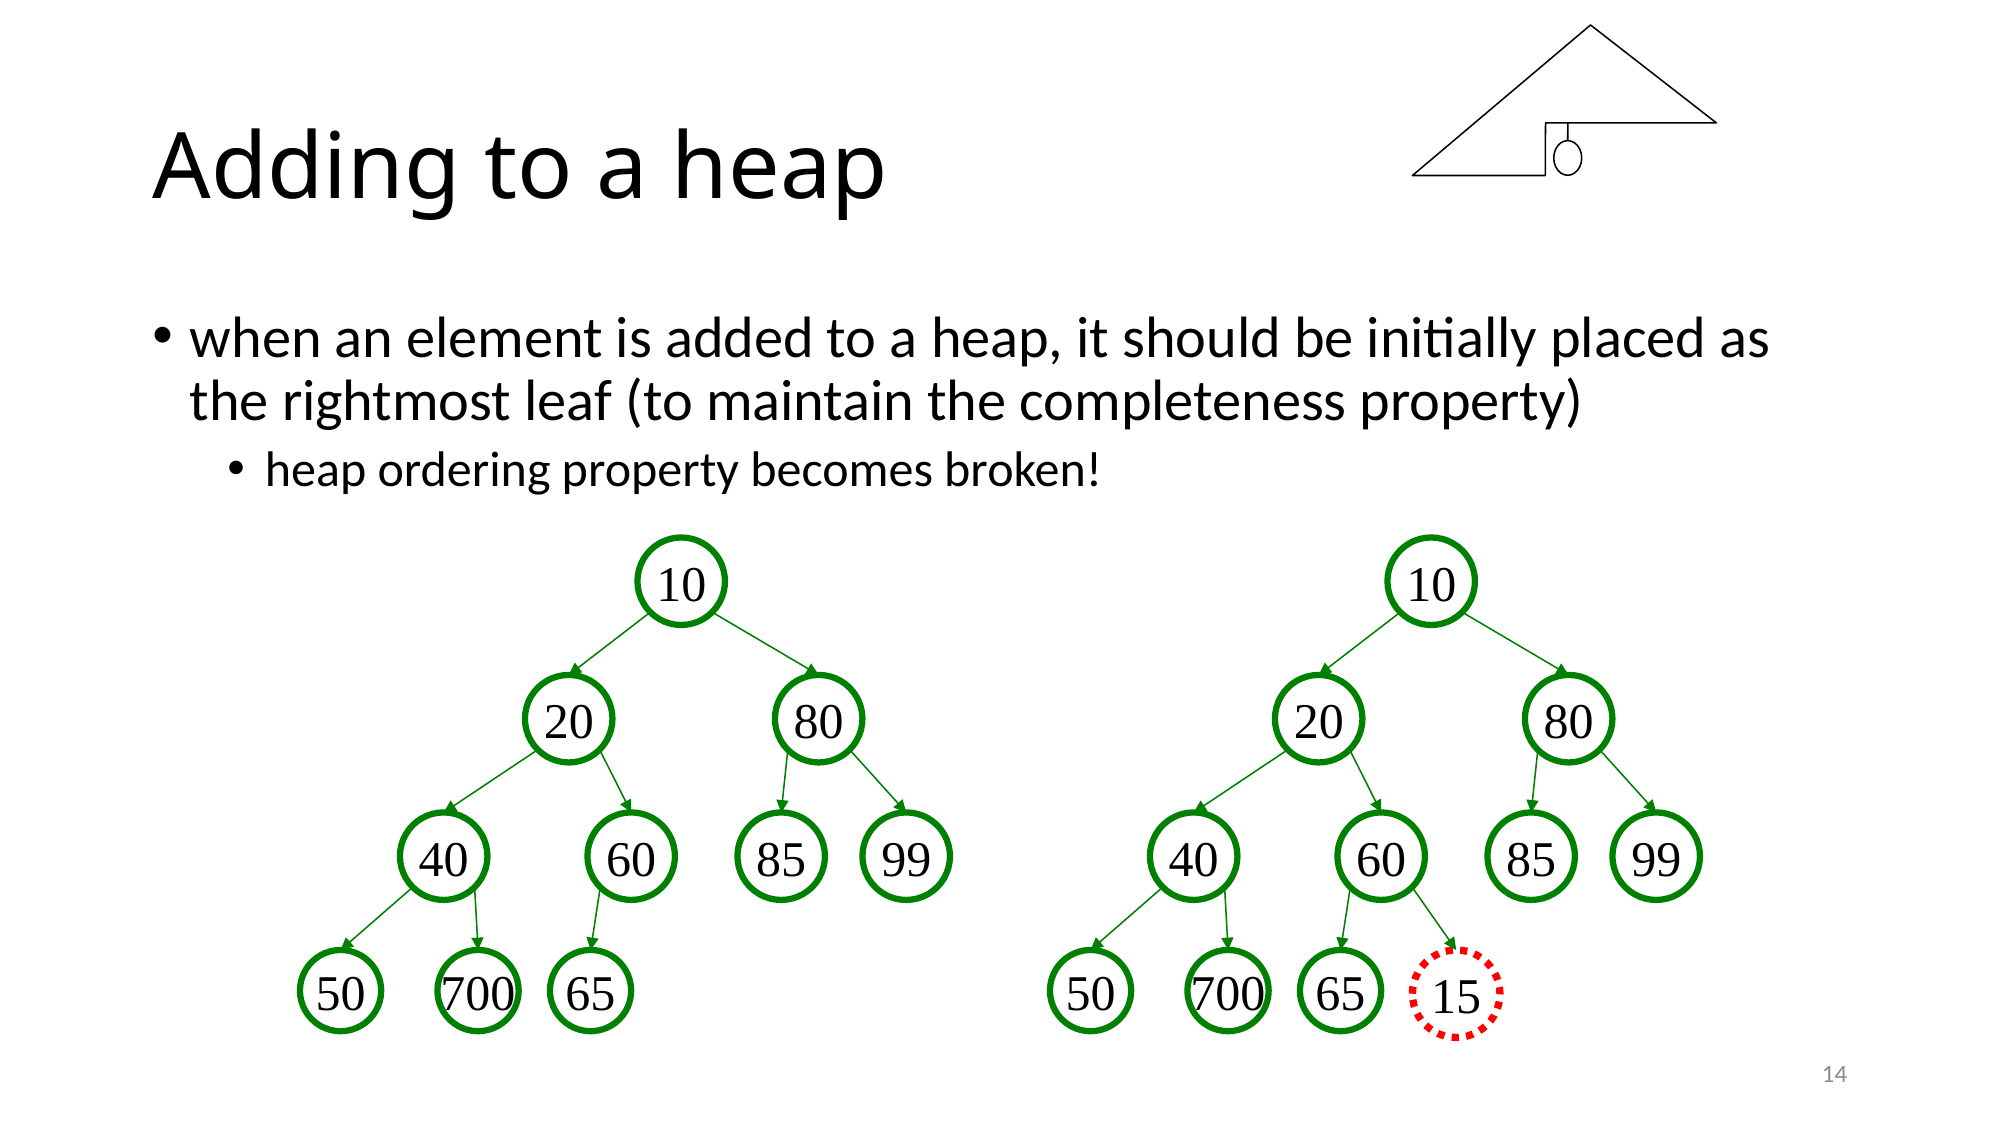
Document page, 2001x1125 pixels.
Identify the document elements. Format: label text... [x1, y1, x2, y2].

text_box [1599, 752, 1657, 810]
title Adding to a heap [137, 59, 1863, 278]
text_box 85 [737, 812, 825, 900]
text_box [712, 615, 819, 672]
text_box 700 [1187, 950, 1269, 1032]
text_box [340, 890, 413, 947]
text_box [1412, 24, 1717, 176]
text_box 20 [1274, 674, 1363, 763]
list when an element is added to a heap, it should be initially placed as the rightmost leaf (to maintain the completeness property) heap ordering property becomes broken! [137, 299, 1863, 1014]
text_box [1318, 615, 1401, 672]
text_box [1462, 615, 1569, 672]
text_box 80 [774, 674, 863, 763]
text_box 15 [1412, 950, 1500, 1038]
text_box 40 [399, 812, 488, 900]
text_box 50 [1049, 949, 1132, 1032]
text_box 60 [587, 812, 675, 900]
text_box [474, 890, 479, 947]
text_box 20 [524, 674, 613, 763]
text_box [568, 615, 651, 672]
text_box 85 [1487, 812, 1575, 900]
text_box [781, 752, 788, 810]
text_box 10 [1387, 537, 1475, 625]
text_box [1090, 890, 1163, 947]
text_box 99 [1612, 812, 1700, 900]
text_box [1349, 752, 1382, 810]
text_box 10 [637, 537, 725, 625]
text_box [849, 752, 907, 810]
text_box 40 [1149, 812, 1238, 900]
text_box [1531, 752, 1538, 810]
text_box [599, 752, 632, 810]
text_box 700 [437, 950, 519, 1032]
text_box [1193, 752, 1288, 810]
text_box 80 [1524, 674, 1613, 763]
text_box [1340, 890, 1351, 947]
text_box 99 [862, 812, 950, 900]
text_box 60 [1337, 812, 1425, 900]
text_box 50 [299, 949, 382, 1032]
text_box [1224, 890, 1229, 947]
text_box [443, 752, 538, 810]
slide_number 14 [1412, 1042, 1863, 1103]
text_box 65 [549, 949, 632, 1032]
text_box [590, 890, 601, 947]
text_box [1412, 890, 1457, 947]
text_box 65 [1299, 949, 1382, 1032]
